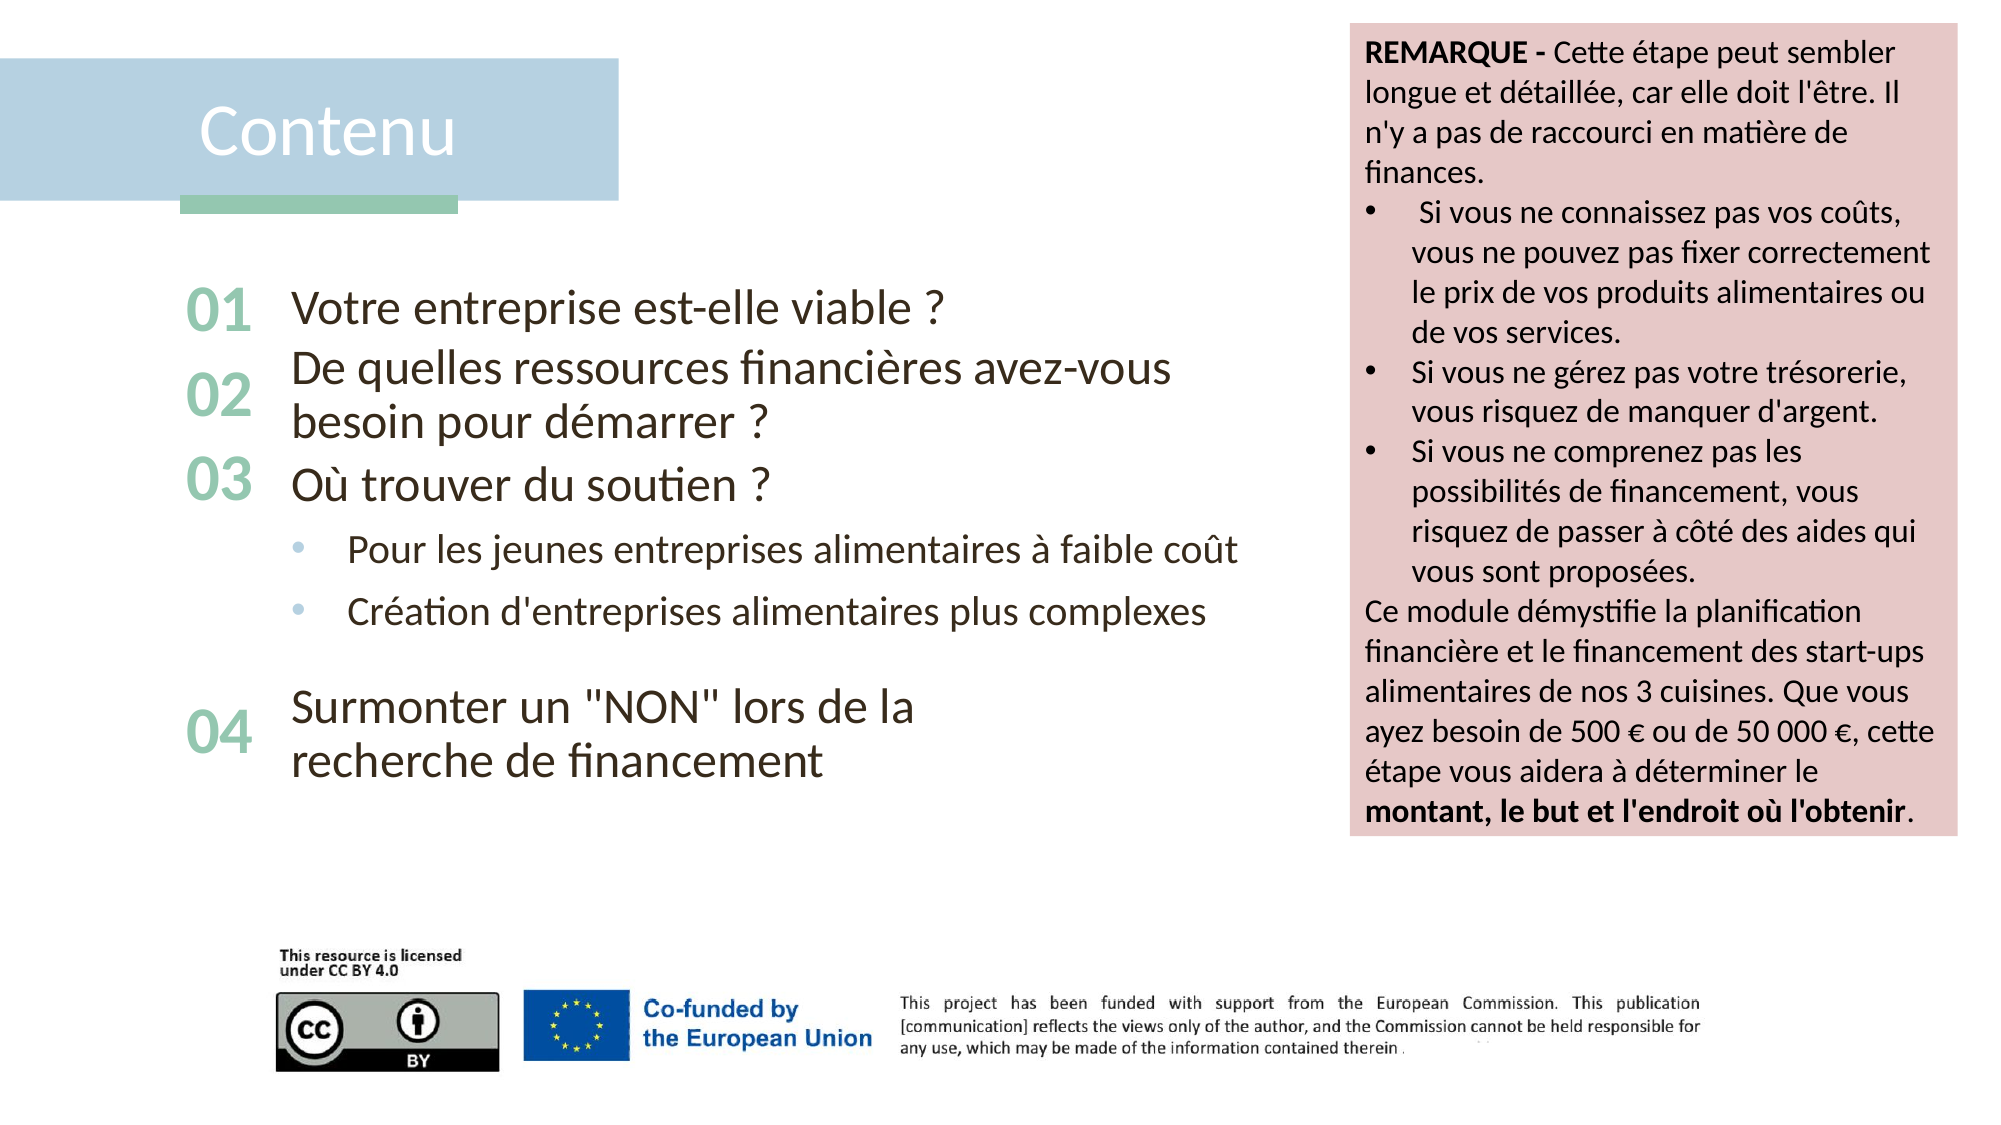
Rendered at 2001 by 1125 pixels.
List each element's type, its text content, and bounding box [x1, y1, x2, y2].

list Contenu [184, 72, 593, 191]
list 01 [171, 282, 276, 338]
text_box Création d'entreprises alimentaires plus complexes [276, 583, 1349, 640]
list Votre entreprise est-elle viable ? [276, 274, 1349, 343]
list 03 [171, 451, 286, 507]
text_box REMARQUE - Cette étape peut sembler longue et détaillée, car elle doit l'être. Il n'y a pas de raccourci en matière de finances. Si vous ne connaissez pas vos coûts, vous ne pouvez pas fixer correctement le prix de vos produits alimentaires ou de vos services. Si vous ne gérez pas votre trésorerie, vous risquez de manquer d'argent. Si vous ne comprenez pas les possibilités de financement, vous risquez de passer à côté des aides qui vous sont proposées. Ce module démystifie la planification financière et le financement des start-ups alimentaires de nos 3 cuisines. Que vous ayez besoin de 500 € ou de 50 000 €, cette étape vous aidera à déterminer le montant, le but et l'endroit où l'obtenir. [1349, 23, 1958, 837]
list 02 [171, 366, 286, 423]
list De quelles ressources financières avez-vous besoin pour démarrer ? [276, 367, 1312, 424]
text_box Surmonter un "NON" lors de la recherche de financement [276, 706, 1144, 763]
text_box La création d'une entreprise représente une opportunité importante pour les femmes migrantes ou réfugiées. Cependant, on sait que les femmes dépendent encore de leur épargne personnelle comme principale source de financement de leur entreprise. Cela peut donc s'avérer particulièrement difficile lorsqu'il s'agit de reconstruire une vie dans un nouveau pays. Toutes les femmes, quelle que soit leur origine, craignent d'essuyer un refus ou de rencontrer des difficultés lorsqu'elles tentent d'obtenir un crédit ou un financement pour leur entreprise. [89, 918, 1868, 1096]
list Pour les jeunes entreprises alimentaires à faible coût [276, 522, 1349, 578]
list Où trouver du soutien ? [276, 453, 1349, 517]
picture [247, 916, 1711, 1083]
text_box 04 [171, 704, 286, 761]
